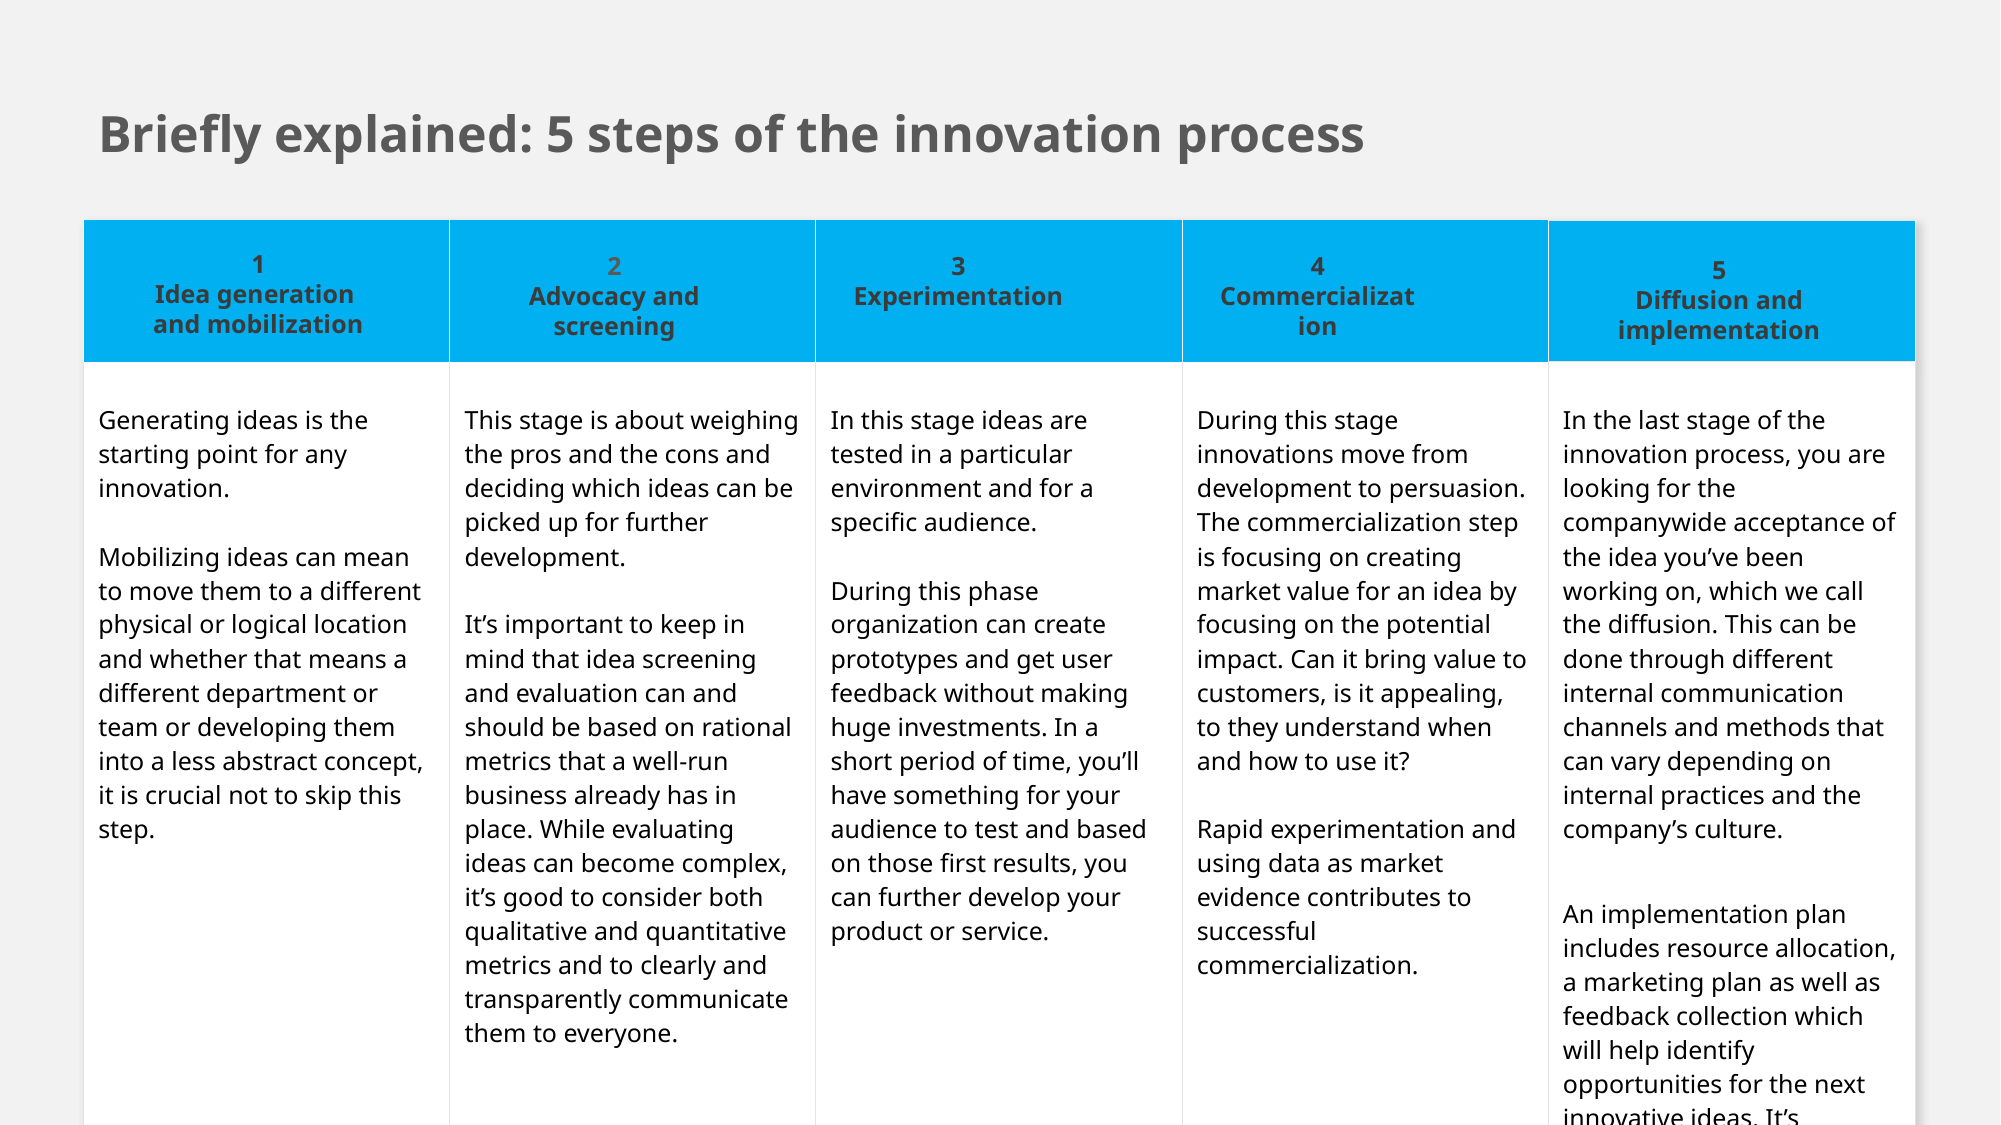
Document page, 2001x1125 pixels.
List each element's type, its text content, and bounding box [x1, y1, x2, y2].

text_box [95, 241, 2000, 348]
table_header [84, 220, 449, 362]
table_header [450, 348, 815, 362]
table_cell During this stage innovations move from development to persuasion. The commercialization step is focusing on creating market value for an idea by focusing on the potential impact. Can it bring value to customers, is it appealing, to they understand when and how to use it? Rapid experimentation and using data as market evidence contributes to successful commercialization. [1183, 362, 1548, 1125]
table_header [1549, 221, 1915, 241]
table_header [816, 348, 1182, 362]
text_box Briefly explained: 5 steps of the innovation process [83, 94, 1454, 170]
table_header [450, 220, 815, 241]
table_cell This stage is about weighing the pros and the cons and deciding which ideas can be picked up for further development. It’s important to keep in mind that idea screening and evaluation can and should be based on rational metrics that a well-run business already has in place. While evaluating ideas can become complex, it’s good to consider both qualitative and quantitative metrics and to clearly and transparently communicate them to everyone. [450, 362, 815, 1125]
table_cell Generating ideas is the starting point for any innovation. Mobilizing ideas can mean to move them to a different physical or logical location and whether that means a different department or team or developing them into a less abstract concept, it is crucial not to skip this step. [84, 362, 449, 1125]
table_header [1183, 348, 1548, 362]
table_header [1183, 220, 1548, 241]
text_box 5 Diffusion and implementation [1556, 348, 1882, 352]
table_header [816, 220, 1182, 241]
table_header [1549, 348, 1915, 361]
table_cell In this stage ideas are tested in a particular environment and for a specific audience. During this phase organization can create prototypes and get user feedback without making huge investments. In a short period of time, you’ll have something for your audience to test and based on those first results, you can further develop your product or service. [816, 362, 1182, 1125]
table_cell In the last stage of the innovation process, you are looking for the companywide acceptance of the idea you’ve been working on, which we call the diffusion. This can be done through different internal communication channels and methods that can vary depending on internal practices and the company’s culture. An implementation plan includes resource allocation, a marketing plan as well as feedback collection which will help identify opportunities for the next innovative ideas. It’s important to set metrics that indicate the success of your innovation. [1549, 362, 1915, 1125]
